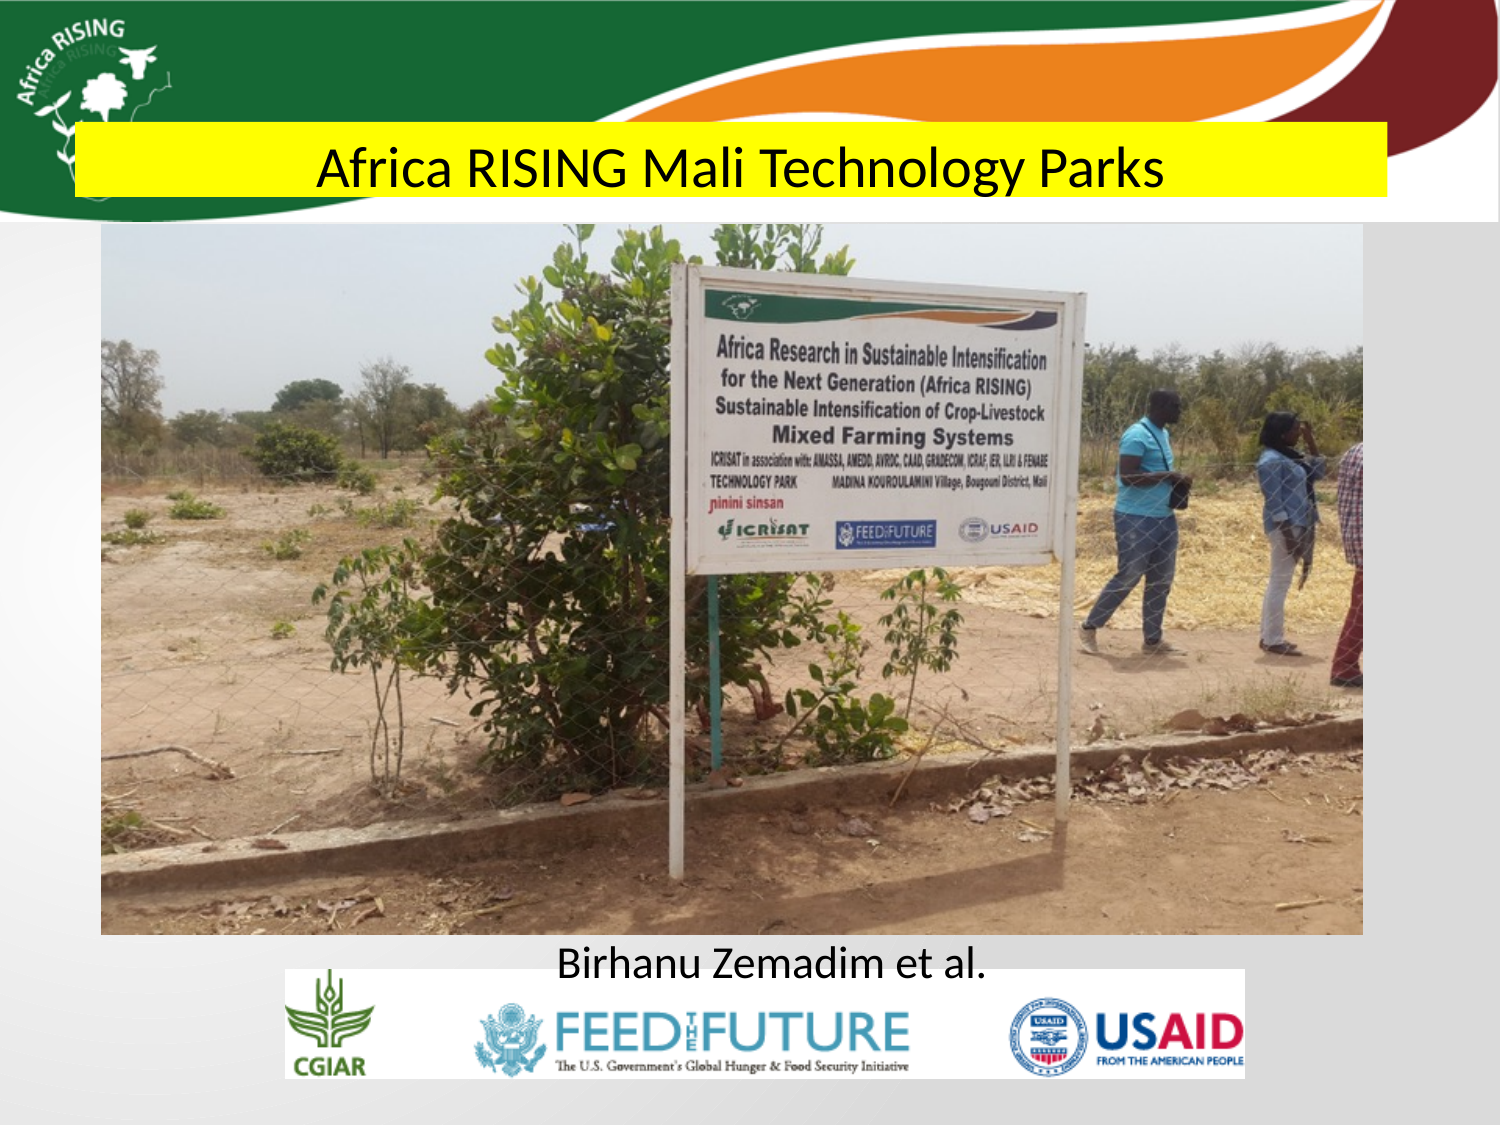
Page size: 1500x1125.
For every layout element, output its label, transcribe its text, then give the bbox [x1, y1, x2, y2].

list Africa RISING Mali Technology Parks [75, 121, 1388, 197]
list Birhanu Zemadim et al. [387, 941, 1138, 1000]
picture [285, 969, 1245, 1079]
picture [100, 224, 1363, 935]
picture [0, 0, 1499, 222]
